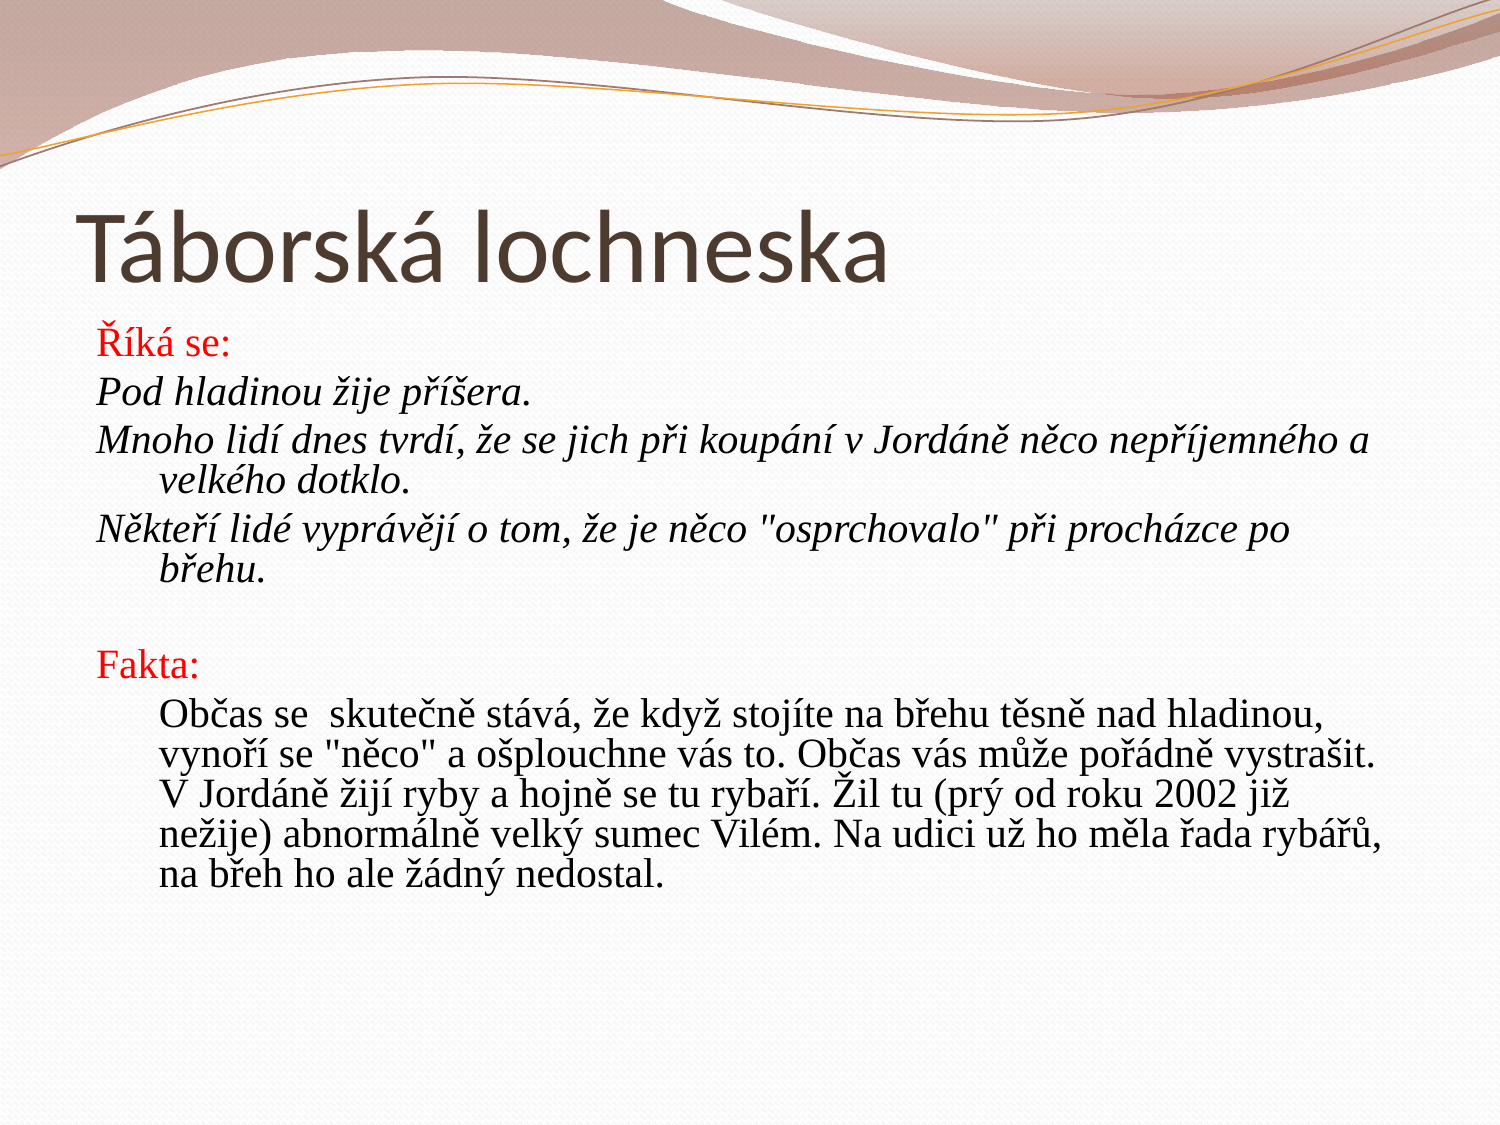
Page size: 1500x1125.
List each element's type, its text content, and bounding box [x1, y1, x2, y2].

title Táborská lochneska [74, 115, 1426, 304]
list Říká se: Pod hladinou žije příšera. Mnoho lidí dnes tvrdí, že se jich při koupání v Jordáně něco nepříjemného a velkého dotklo. Někteří lidé vyprávějí o tom, že je něco "osprchovalo" při procházce po břehu. Fakta: Občas se skutečně stává, že když stojíte na břehu těsně nad hladinou, vynoří se "něco" a ošplouchne vás to. Občas vás může pořádně vystrašit. V Jordáně žijí ryby a hojně se tu rybaří. Žil tu (prý od roku 2002 již nežije) abnormálně velký sumec Vilém. Na udici už ho měla řada rybářů, na břeh ho ale žádný nedostal. [74, 317, 1426, 1038]
